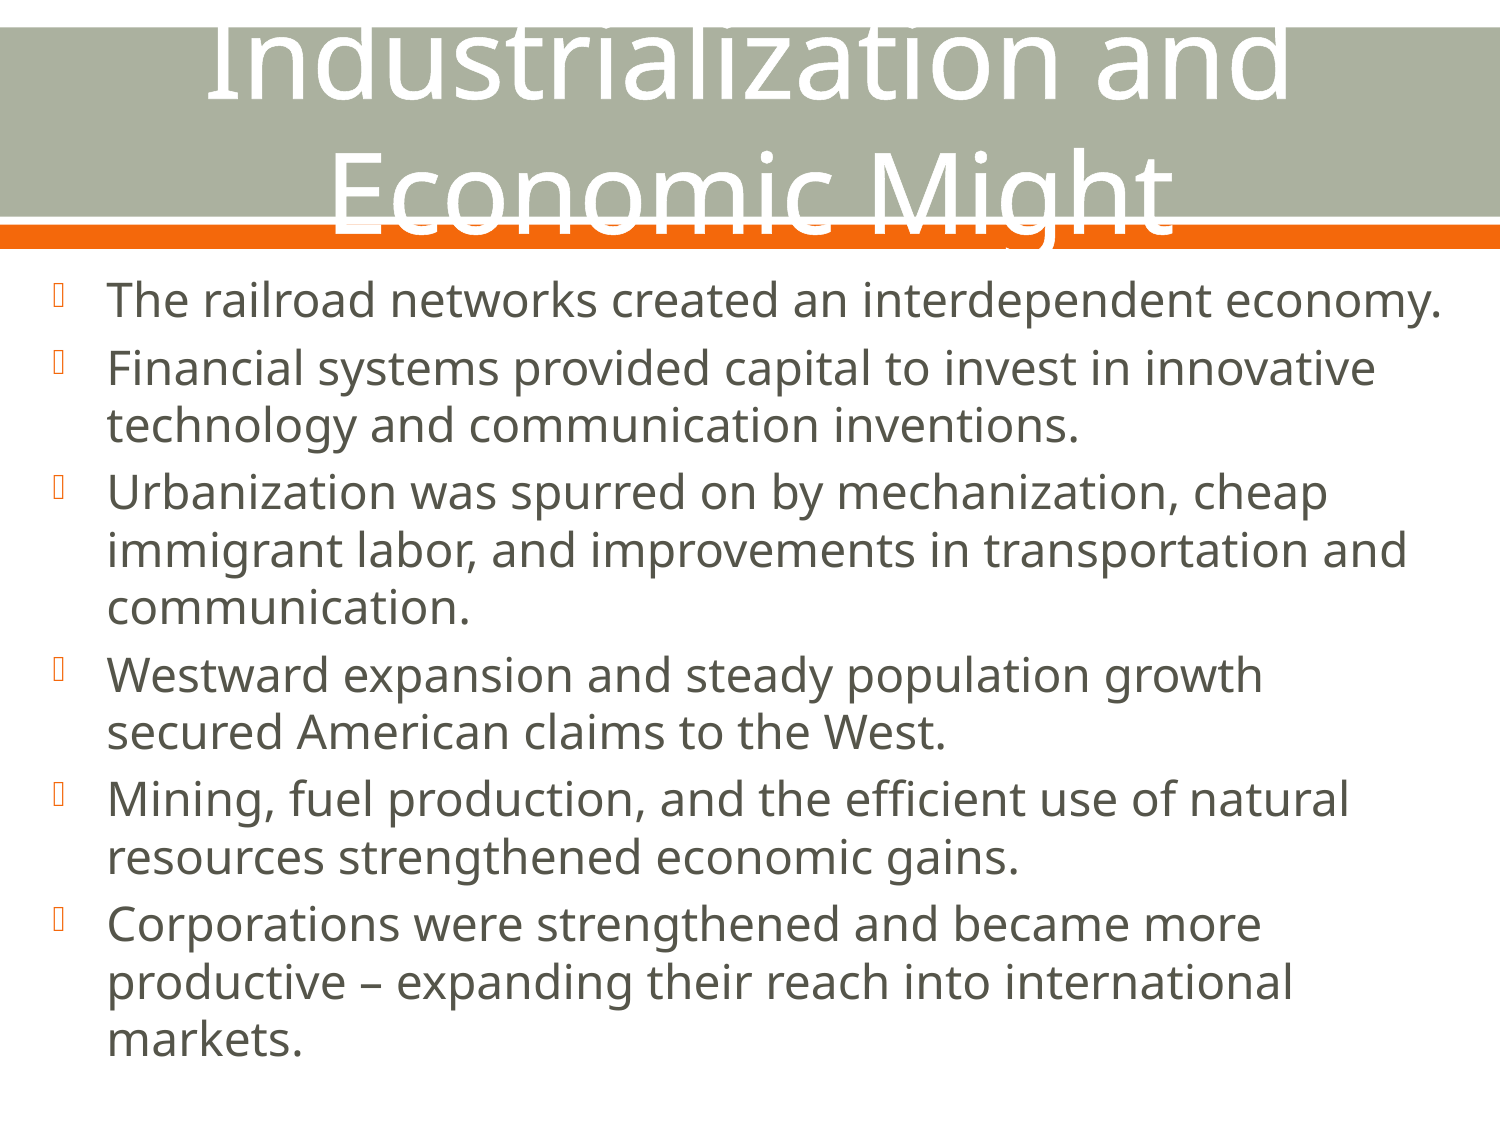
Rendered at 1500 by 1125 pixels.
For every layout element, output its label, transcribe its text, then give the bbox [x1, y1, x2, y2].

list The railroad networks created an interdependent economy. Financial systems provided capital to invest in innovative technology and communication inventions. Urbanization was spurred on by mechanization, cheap immigrant labor, and improvements in transportation and communication. Westward expansion and steady population growth secured American claims to the West. Mining, fuel production, and the efficient use of natural resources strengthened economic gains. Corporations were strengthened and became more productive – expanding their reach into international markets. [37, 262, 1463, 1093]
title Industrialization and Economic Might [75, 29, 1425, 213]
